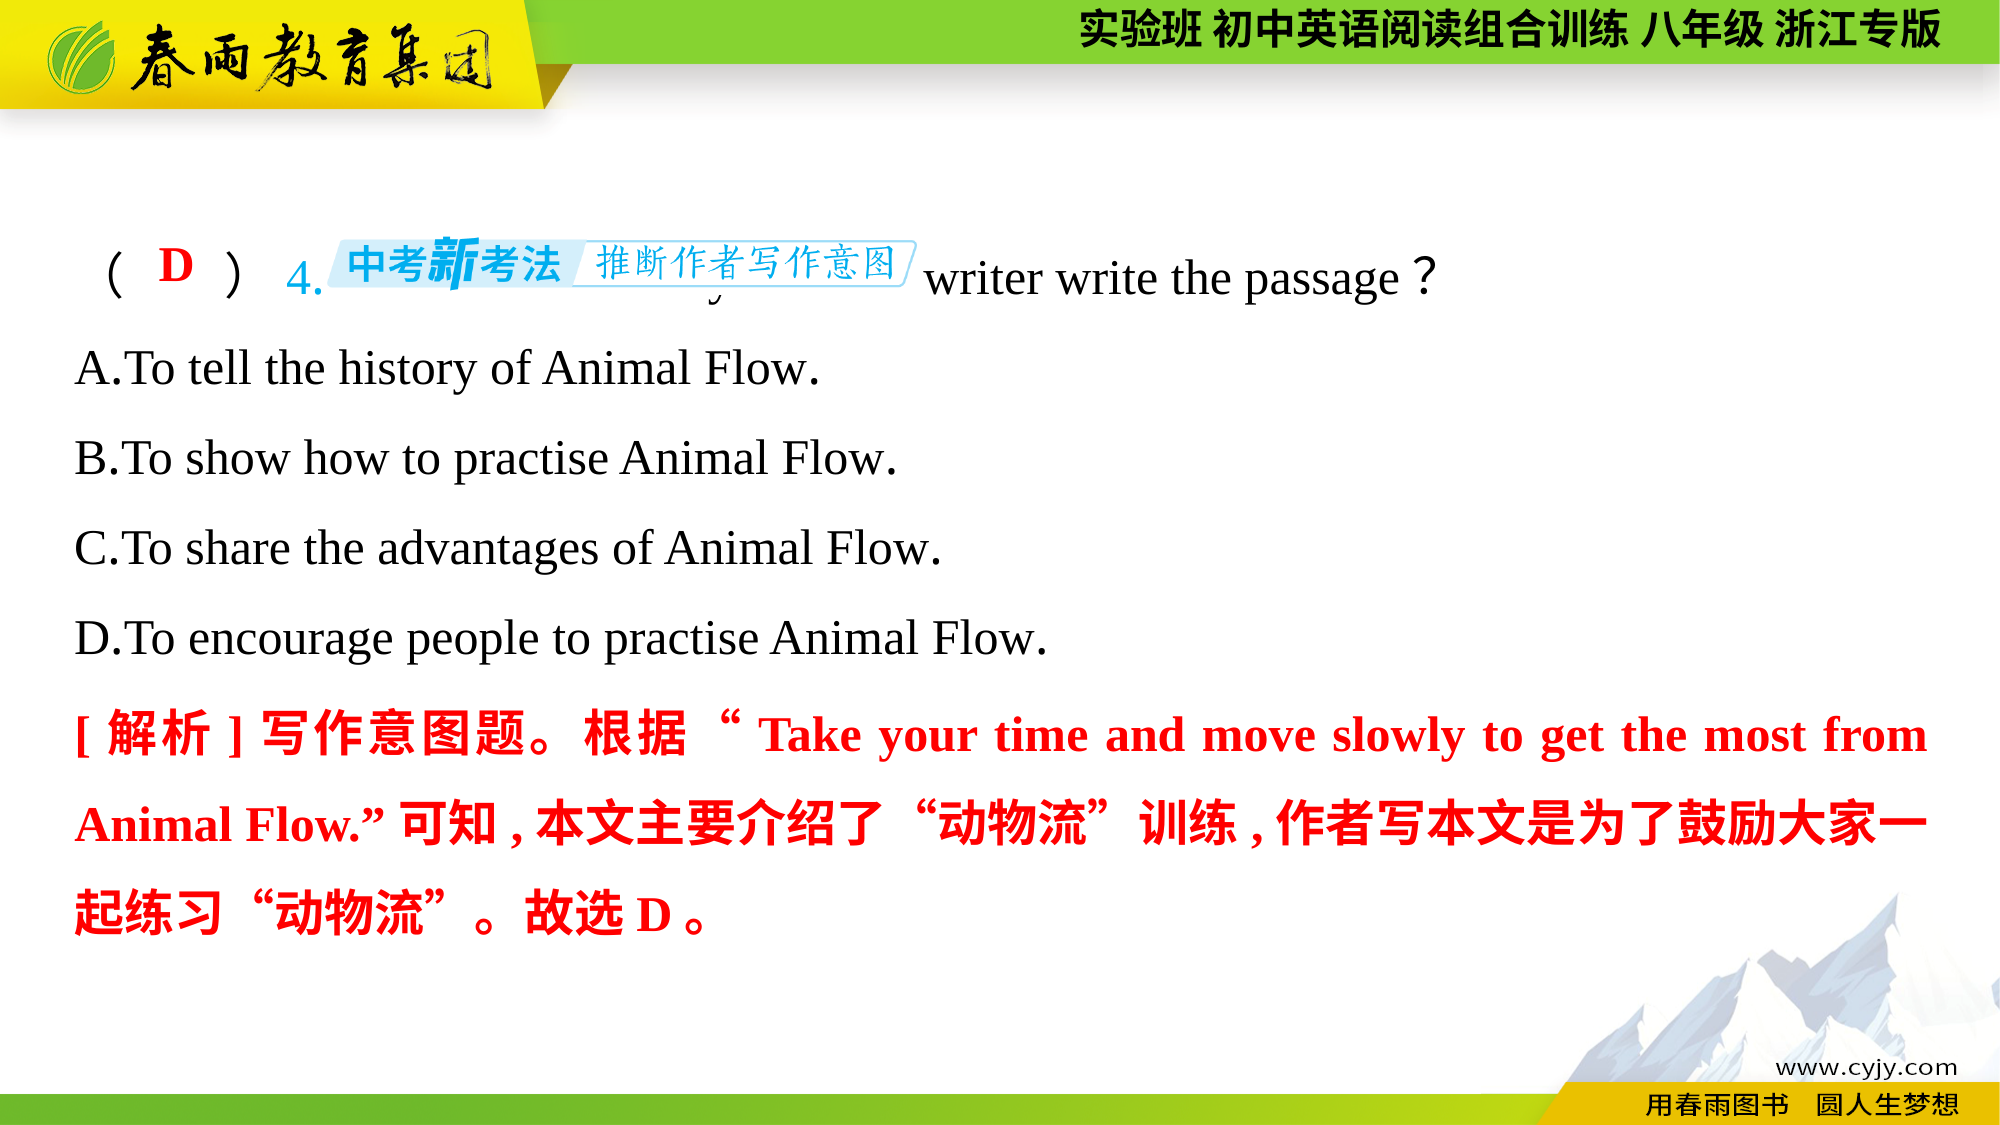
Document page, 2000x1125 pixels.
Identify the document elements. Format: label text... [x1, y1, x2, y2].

text_box D [143, 224, 210, 300]
picture [0, 0, 2000, 1125]
list （ ）4. Why does the writer write the passage？ A.To tell the history of Animal Flow. B.To show how to practise Animal Flow. C.To share the advantages of Animal Flow. D.To encourage people to practise Animal Flow. [59, 206, 1944, 677]
text_box [解析]写作意图题。根据“Take your time and move slowly to get the most from Animal Flow.”可知,本文主要介绍了“动物流”训练,作者写本文是为了鼓励大家一起练习“动物流”。故选D。 [59, 677, 1944, 950]
